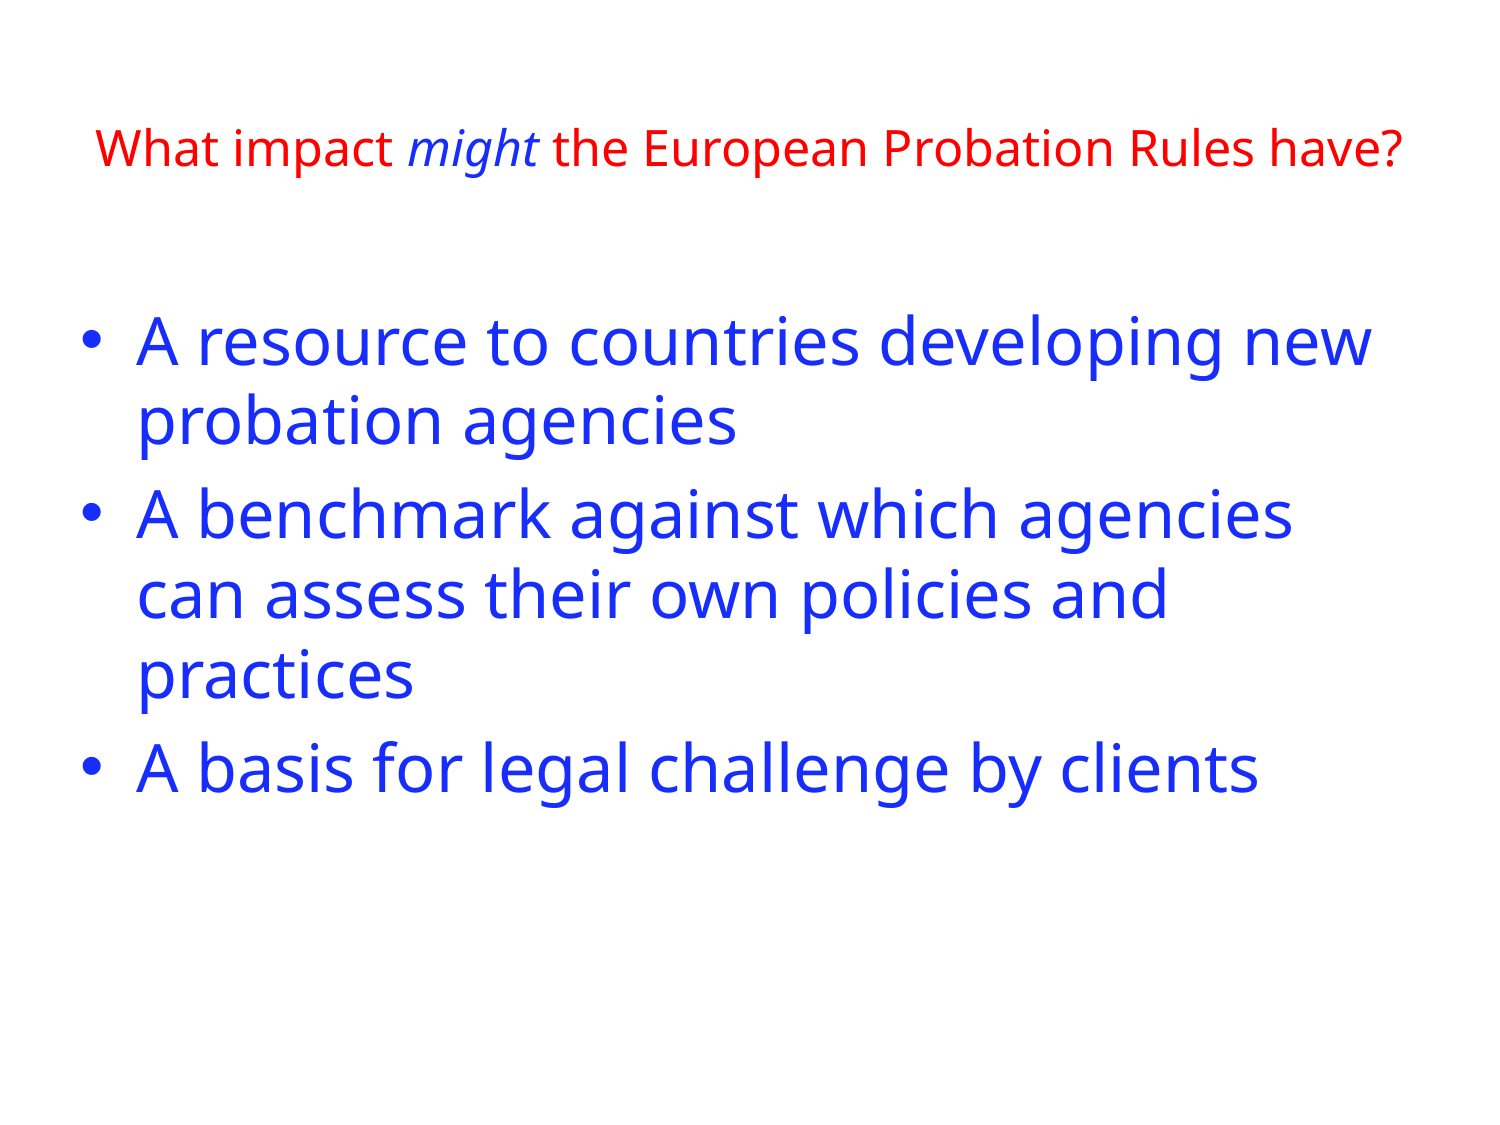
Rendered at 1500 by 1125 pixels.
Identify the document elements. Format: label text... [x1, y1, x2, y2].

list A resource to countries developing new probation agencies A benchmark against which agencies can assess their own policies and practices A basis for legal challenge by clients [64, 290, 1415, 1034]
title What impact might the European Probation Rules have? [75, 45, 1425, 233]
